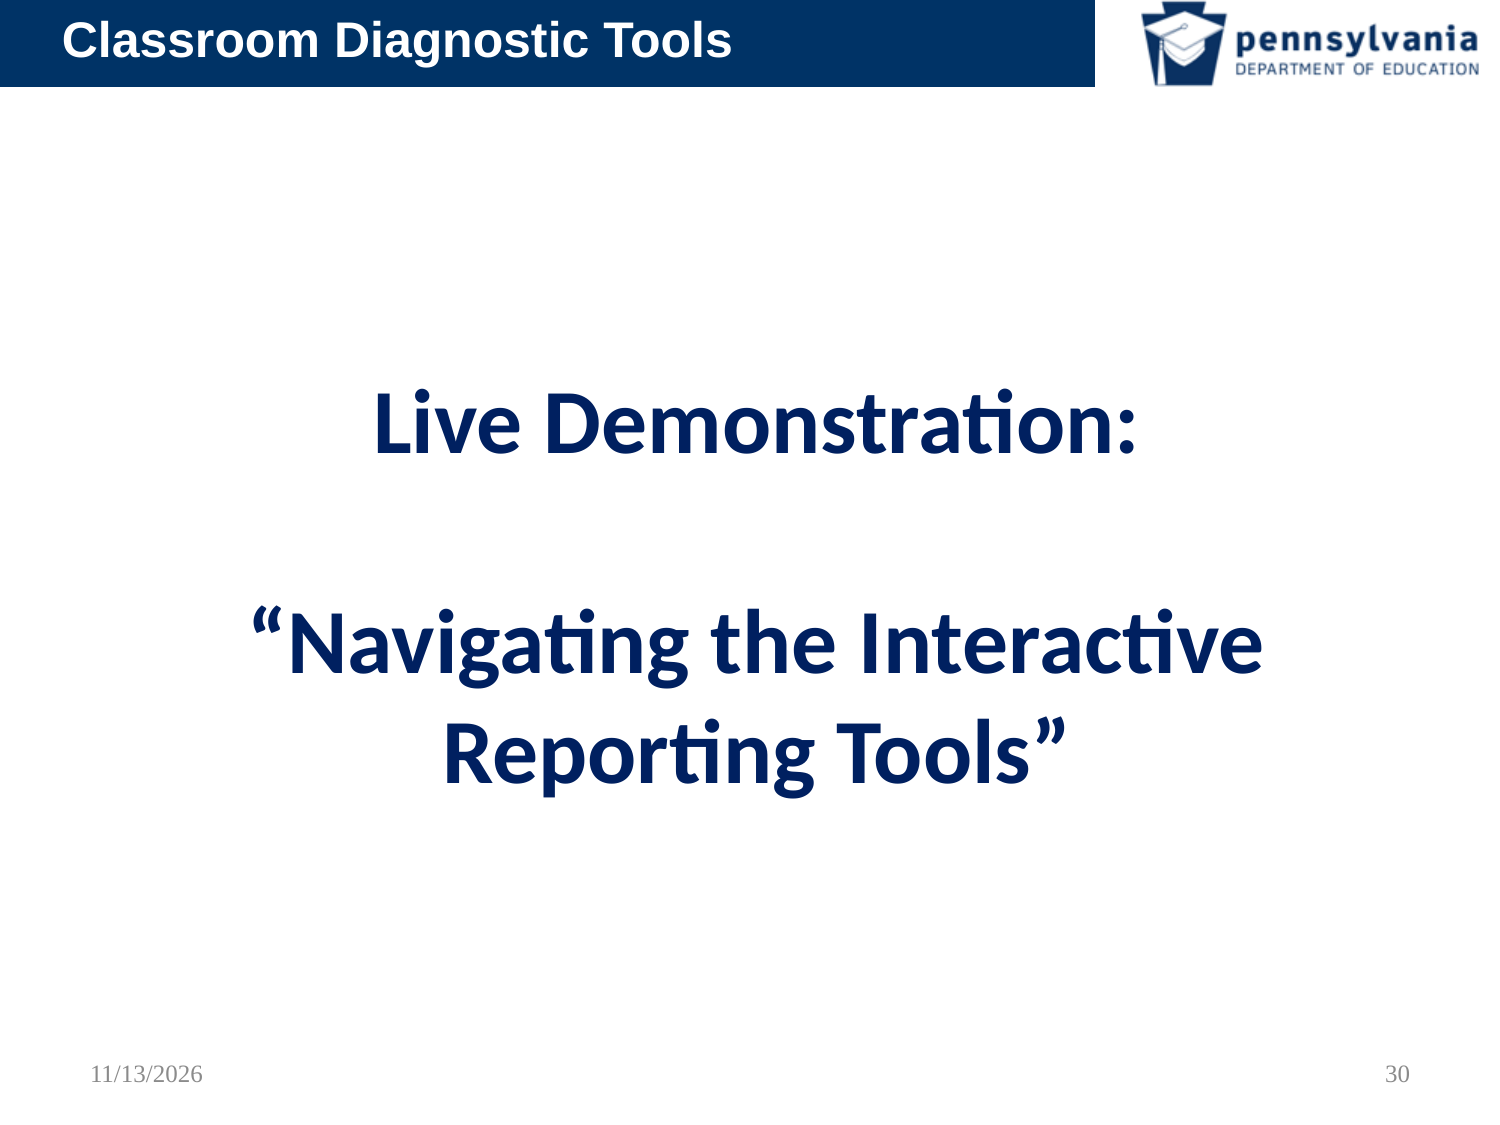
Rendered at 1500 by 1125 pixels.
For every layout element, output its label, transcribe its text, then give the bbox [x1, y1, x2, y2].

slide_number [75, 1042, 425, 1103]
picture [1134, 0, 1485, 90]
title Live Demonstration: “Navigating the Interactive Reporting Tools” [81, 487, 1433, 676]
slide_number 30 [1074, 1042, 1425, 1103]
